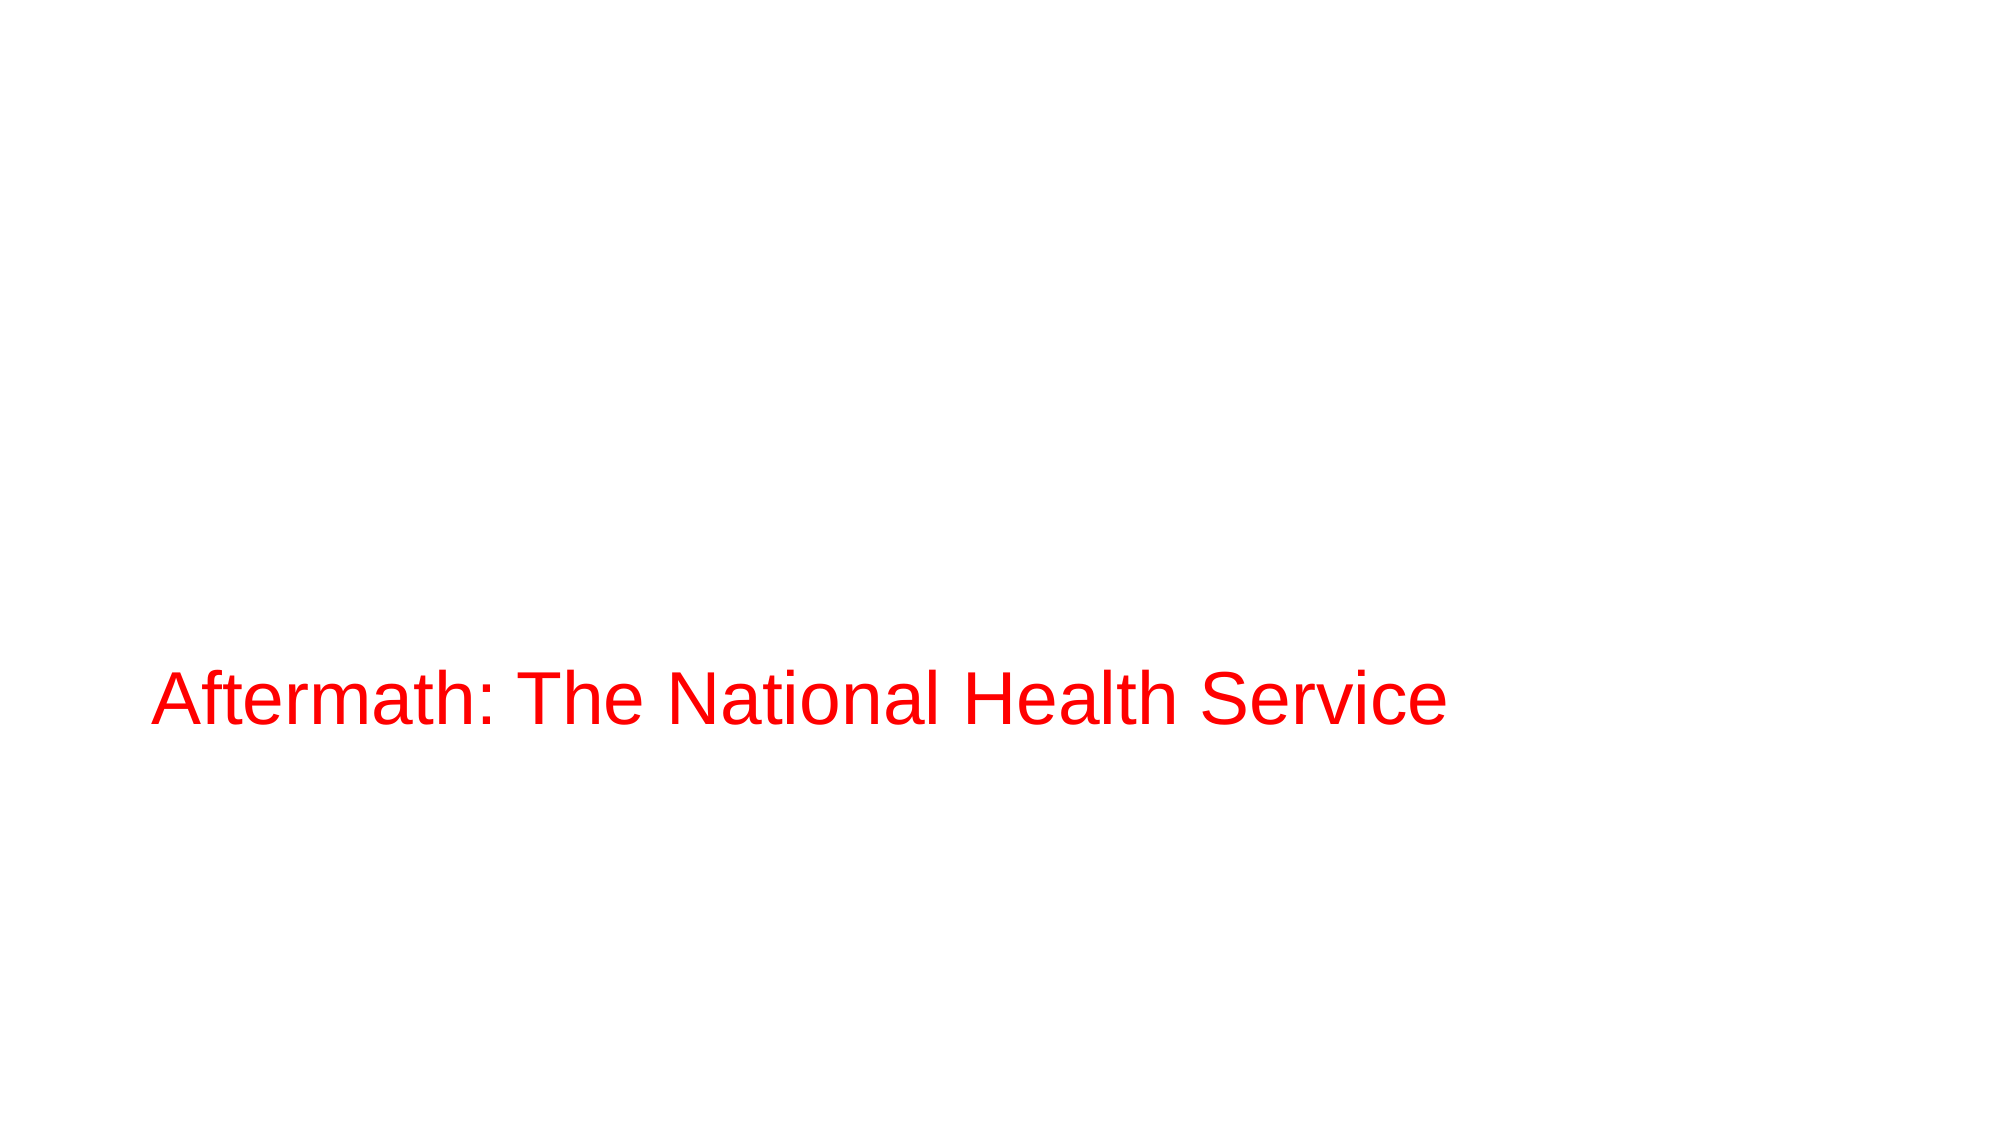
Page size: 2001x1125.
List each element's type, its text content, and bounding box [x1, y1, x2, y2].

title Aftermath: The National Health Service [136, 280, 1862, 749]
